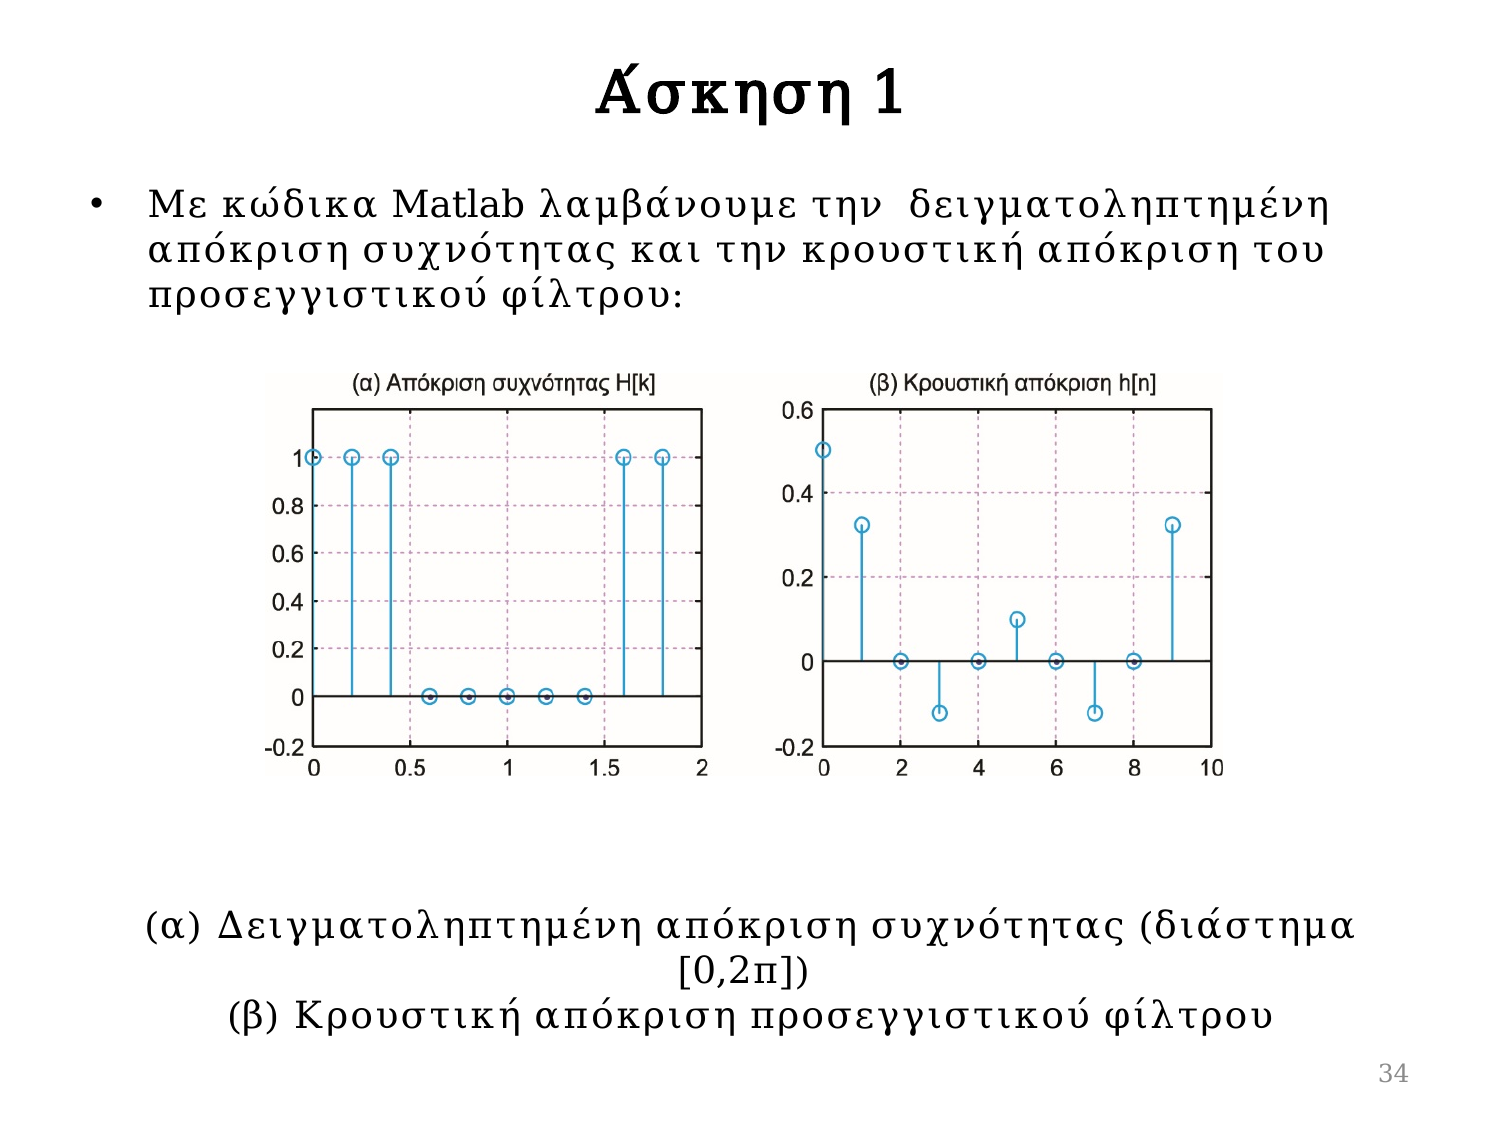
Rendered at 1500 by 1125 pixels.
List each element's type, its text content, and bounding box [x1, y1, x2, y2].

list Με κώδικα Matlab λαμβάνουμε την δειγματοληπτημένη απόκριση συχνότητας και την κρουστική απόκριση του προσεγγιστικού φίλτρου: (α) Δειγματοληπτημένη απόκριση συχνότητας (διάστημα [0,2π]) (β) Κρουστική απόκριση προσεγγιστικού φίλτρου [75, 172, 1425, 1094]
picture [265, 373, 1223, 776]
title Άσκηση 1 [76, 19, 1424, 159]
slide_number 34 [1222, 1042, 1425, 1103]
